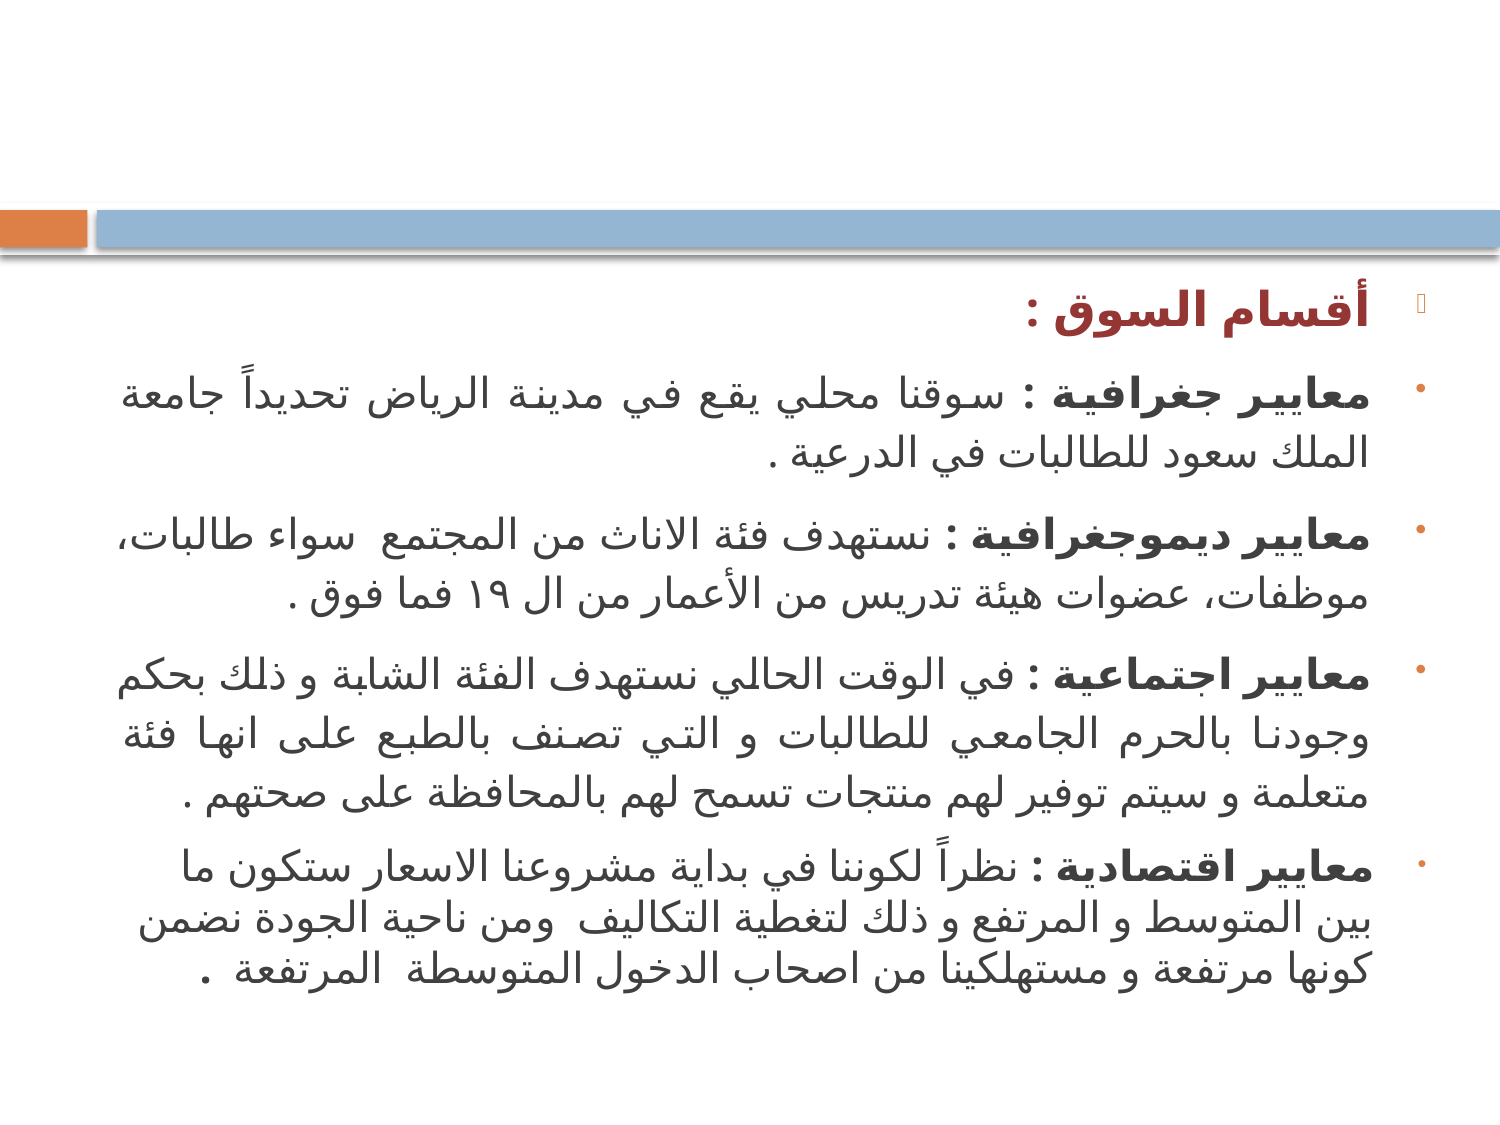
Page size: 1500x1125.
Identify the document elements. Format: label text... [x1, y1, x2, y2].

list أقسام السوق : معايير جغرافية : سوقنا محلي يقع في مدينة الرياض تحديداً جامعة الملك سعود للطالبات في الدرعية . معايير ديموجغرافية : نستهدف فئة الاناث من المجتمع سواء طالبات، موظفات، عضوات هيئة تدريس من الأعمار من ال ١٩ فما فوق . معايير اجتماعية : في الوقت الحالي نستهدف الفئة الشابة و ذلك بحكم وجودنا بالحرم الجامعي للطالبات و التي تصنف بالطبع على انها فئة متعلمة و سيتم توفير لهم منتجات تسمح لهم بالمحافظة على صحتهم . معايير اقتصادية : نظراً لكوننا في بداية مشروعنا الاسعار ستكون ما بين المتوسط و المرتفع و ذلك لتغطية التكاليف ومن ناحية الجودة نضمن كونها مرتفعة و مستهلكينا من اصحاب الدخول المتوسطة المرتفعة . [100, 262, 1438, 1000]
